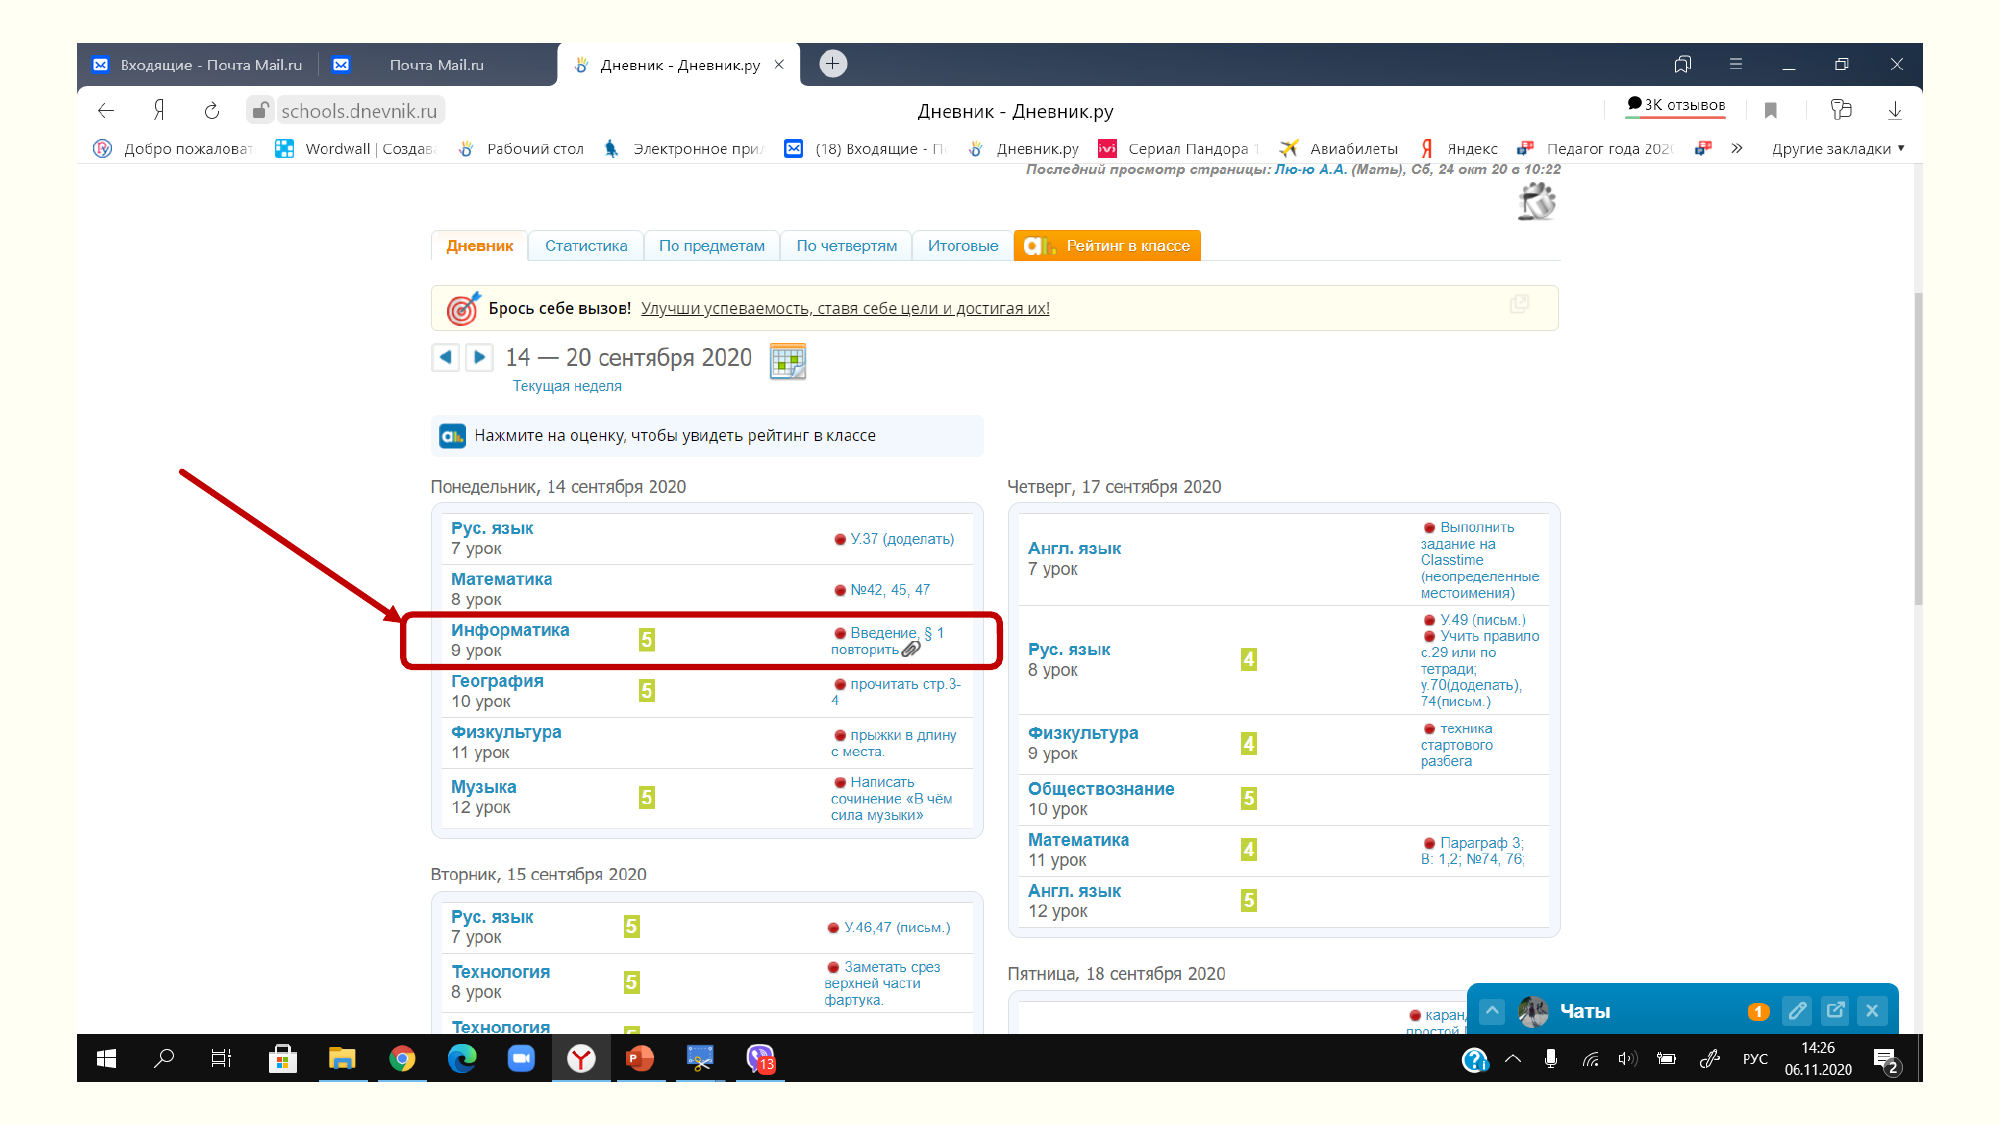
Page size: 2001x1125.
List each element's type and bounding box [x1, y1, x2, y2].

text_box [77, 43, 1923, 1082]
